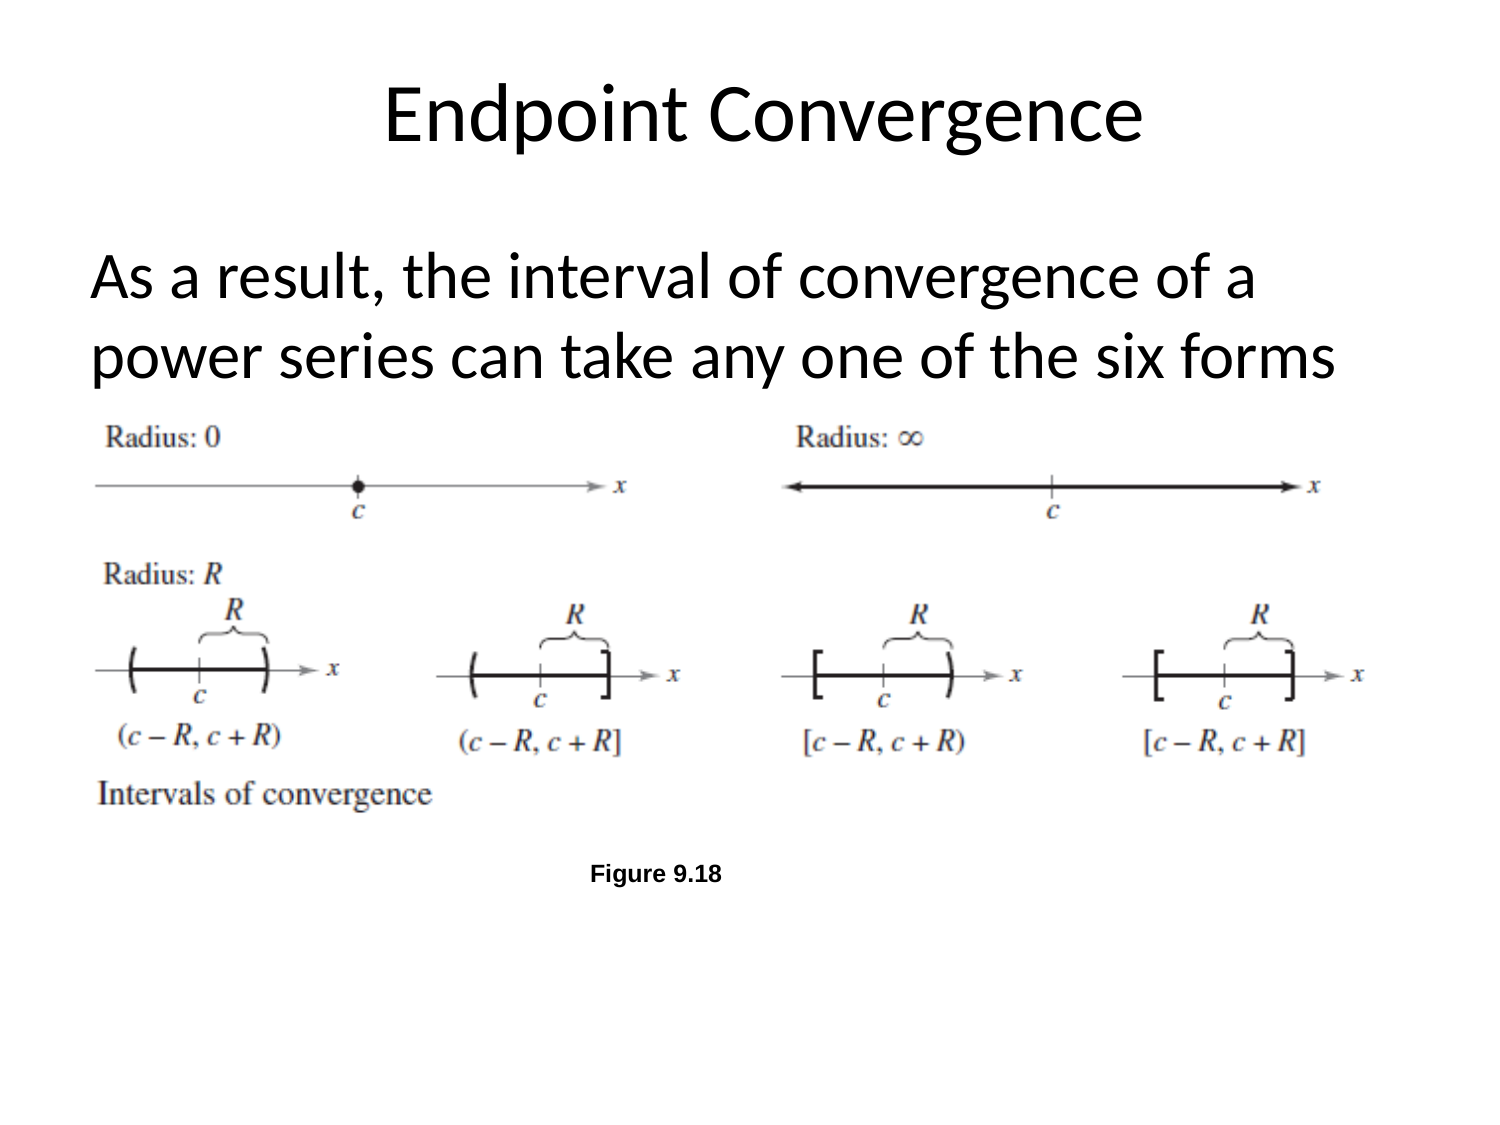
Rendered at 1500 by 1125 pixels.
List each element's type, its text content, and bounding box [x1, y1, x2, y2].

text_box Figure 9.18 [575, 849, 738, 895]
list As a result, the interval of convergence of a power series can take any one of the six forms shown in Figure 9.18. [75, 224, 1425, 394]
picture [62, 395, 1451, 819]
title Endpoint Convergence [89, 52, 1440, 165]
list As a result, the interval of convergence of a power series can take any one of the six forms shown in Figure 9.18. [75, 826, 1425, 1087]
